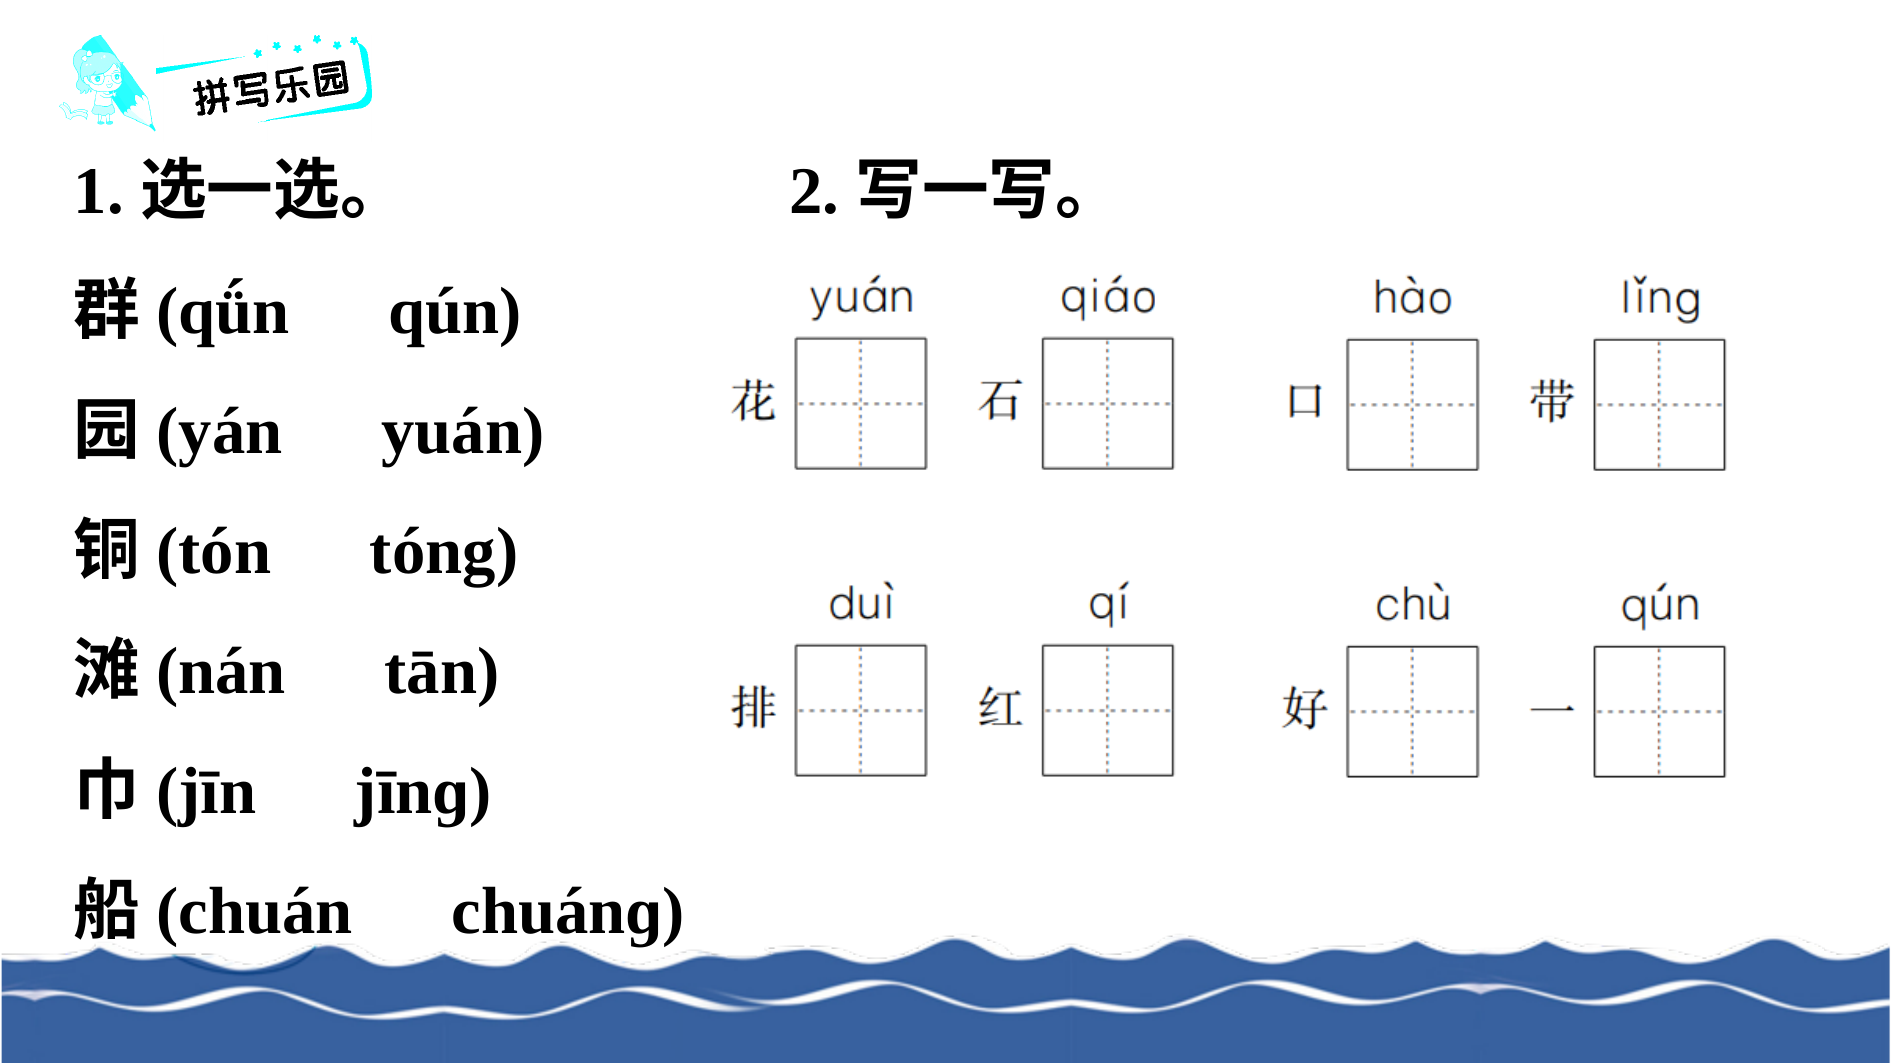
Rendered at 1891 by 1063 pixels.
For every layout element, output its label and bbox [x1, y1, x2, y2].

picture [1, 886, 1891, 1063]
text_box [59, 35, 1837, 964]
